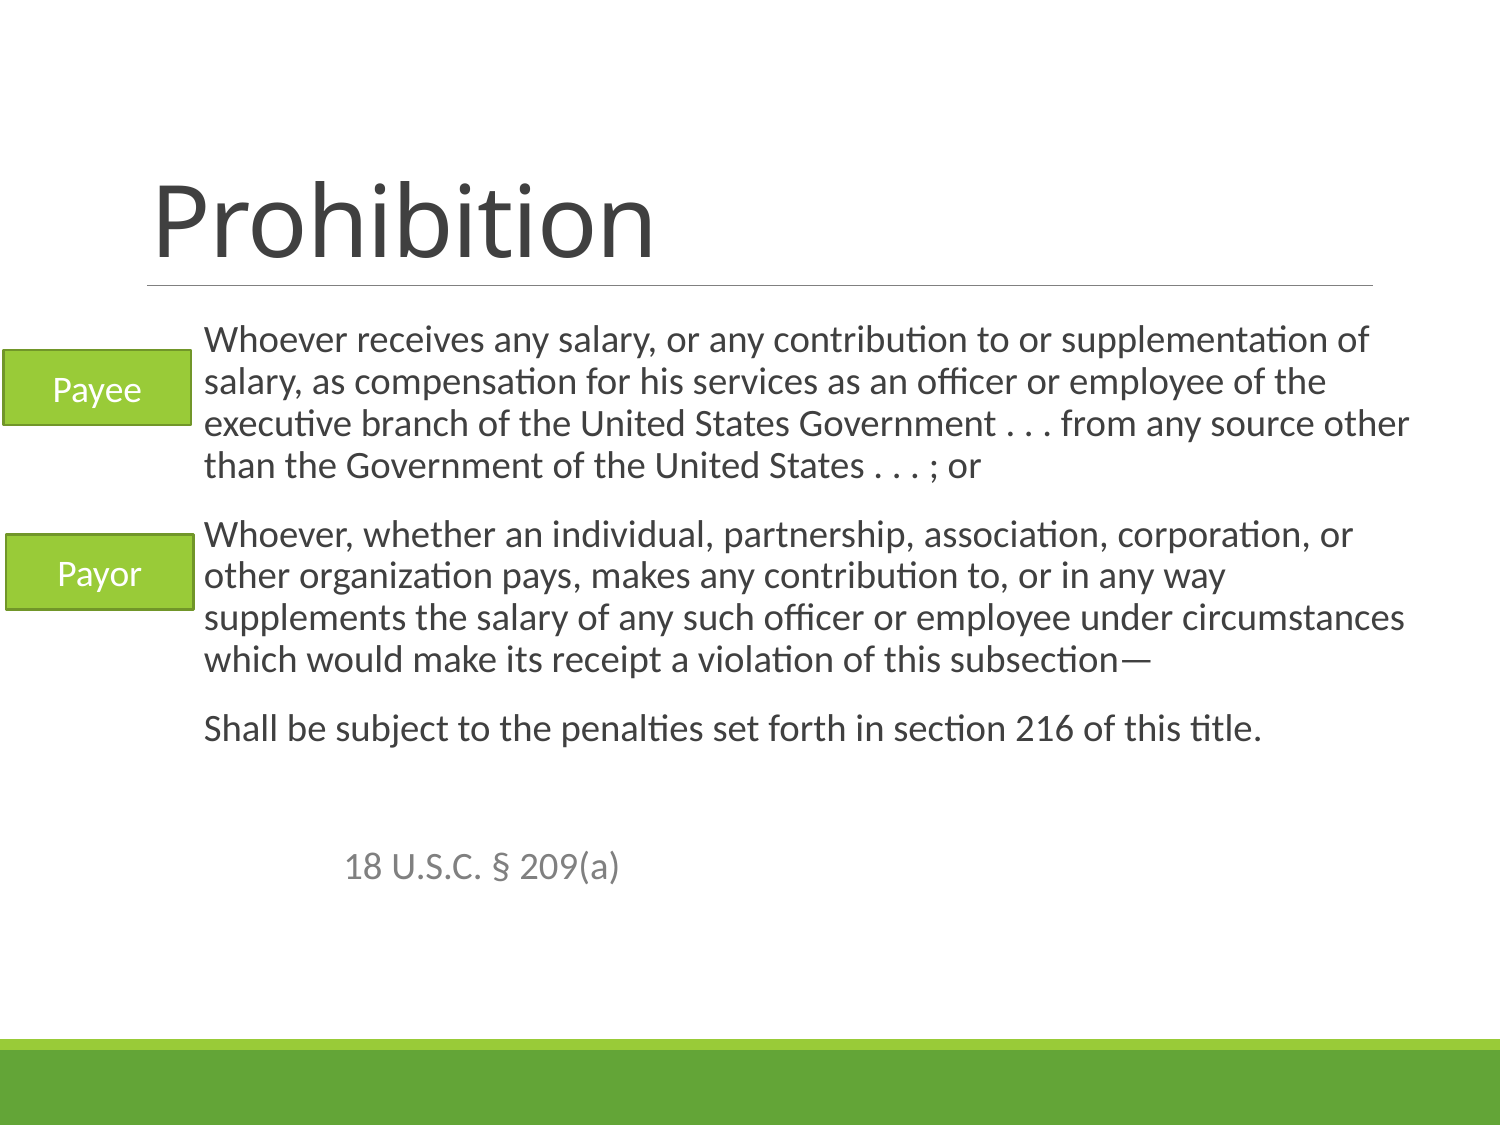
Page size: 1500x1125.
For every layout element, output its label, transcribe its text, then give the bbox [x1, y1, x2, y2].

text_box Payee [2, 349, 192, 426]
list Whoever receives any salary, or any contribution to or supplementation of salary, as compensation for his services as an officer or employee of the executive branch of the United States Government . . . from any source other than the Government of the United States . . . ; or Whoever, whether an individual, partnership, association, corporation, or other organization pays, makes any contribution to, or in any way supplements the salary of any such officer or employee under circumstances which would make its receipt a violation of this subsection— Shall be subject to the penalties set forth in section 216 of this title. 18 U.S.C. § 209(a) [188, 311, 1423, 899]
text_box Payor [5, 533, 195, 611]
title Prohibition [135, 47, 1373, 285]
